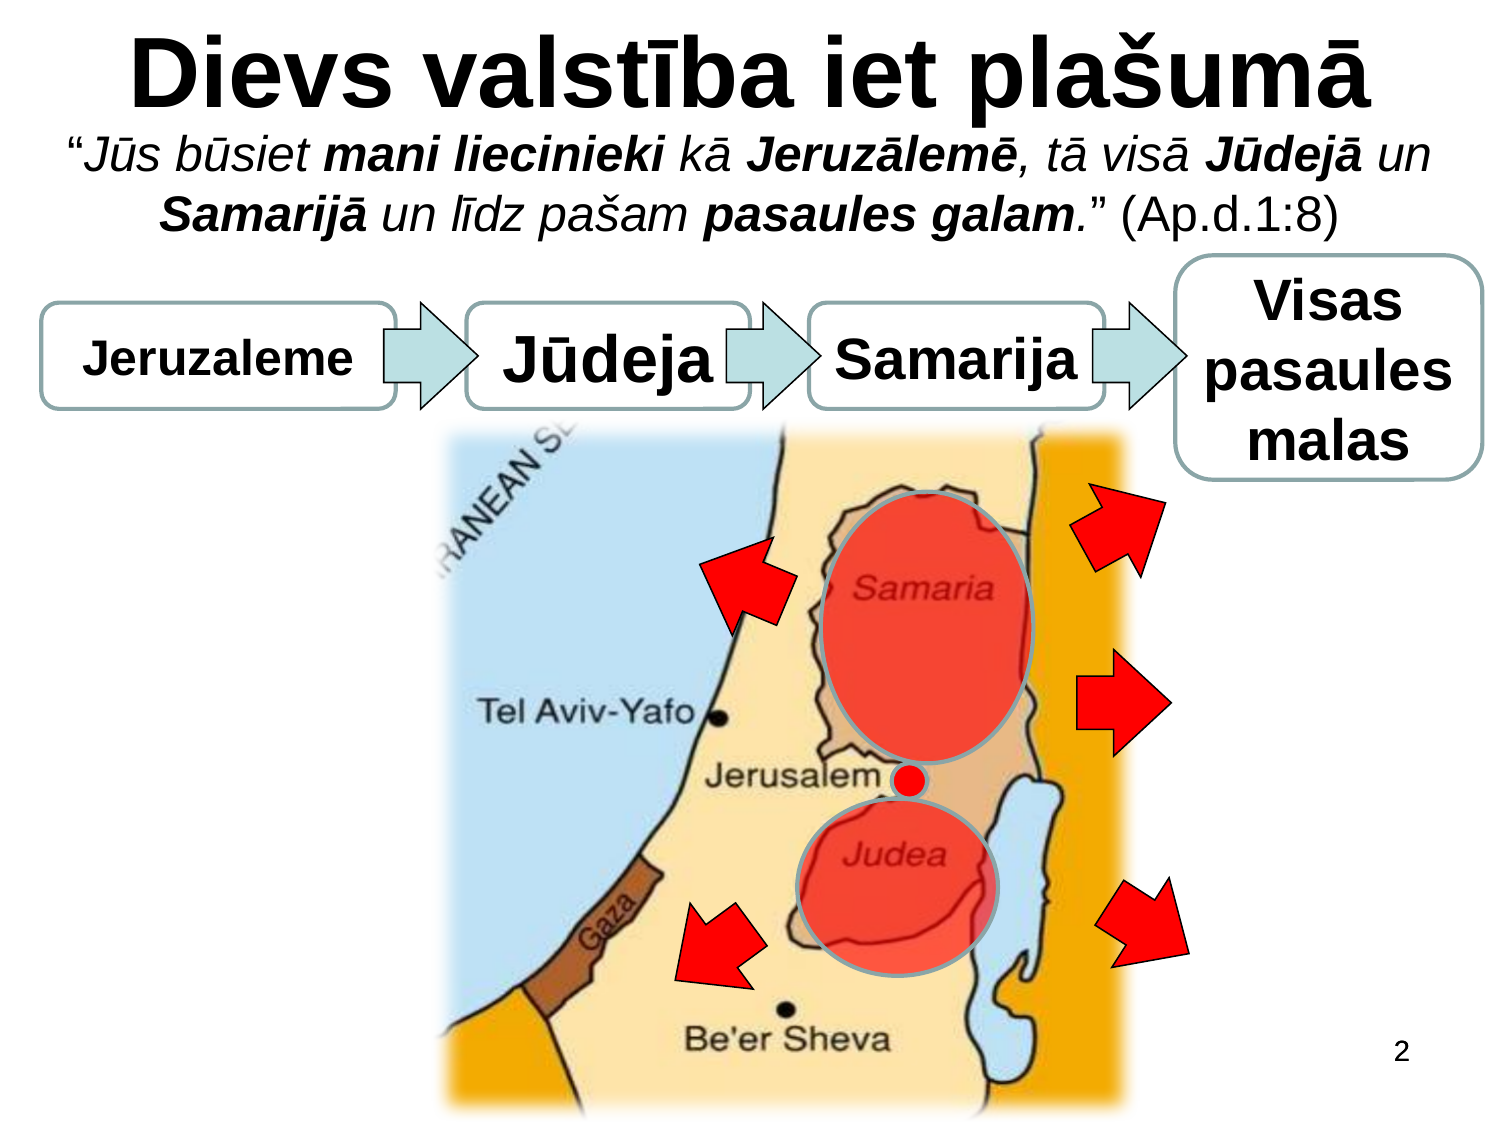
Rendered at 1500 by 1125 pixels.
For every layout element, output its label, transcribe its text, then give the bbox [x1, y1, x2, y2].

text_box Jūdeja [464, 300, 753, 411]
text_box Samarija [806, 300, 1107, 411]
text_box [383, 302, 479, 410]
text_box [1145, 877, 1190, 962]
text_box “Jūs būsiet mani liecinieki kā Jeruzālemē, tā visā Jūdejā un Samarijā un līdz pašam pasaules galam.” (Ap.d.1:8) [0, 113, 1500, 249]
text_box [726, 302, 821, 410]
text_box [1145, 678, 1172, 728]
text_box Visas pasaules malas [1173, 253, 1485, 482]
picture [430, 416, 1140, 1125]
text_box [1092, 302, 1188, 410]
text_box [1145, 497, 1166, 565]
text_box Jeruzaleme [39, 300, 398, 411]
text_box 2 [1145, 1024, 1425, 1103]
text_box Dievs valstība iet plašumā [0, 0, 1500, 113]
